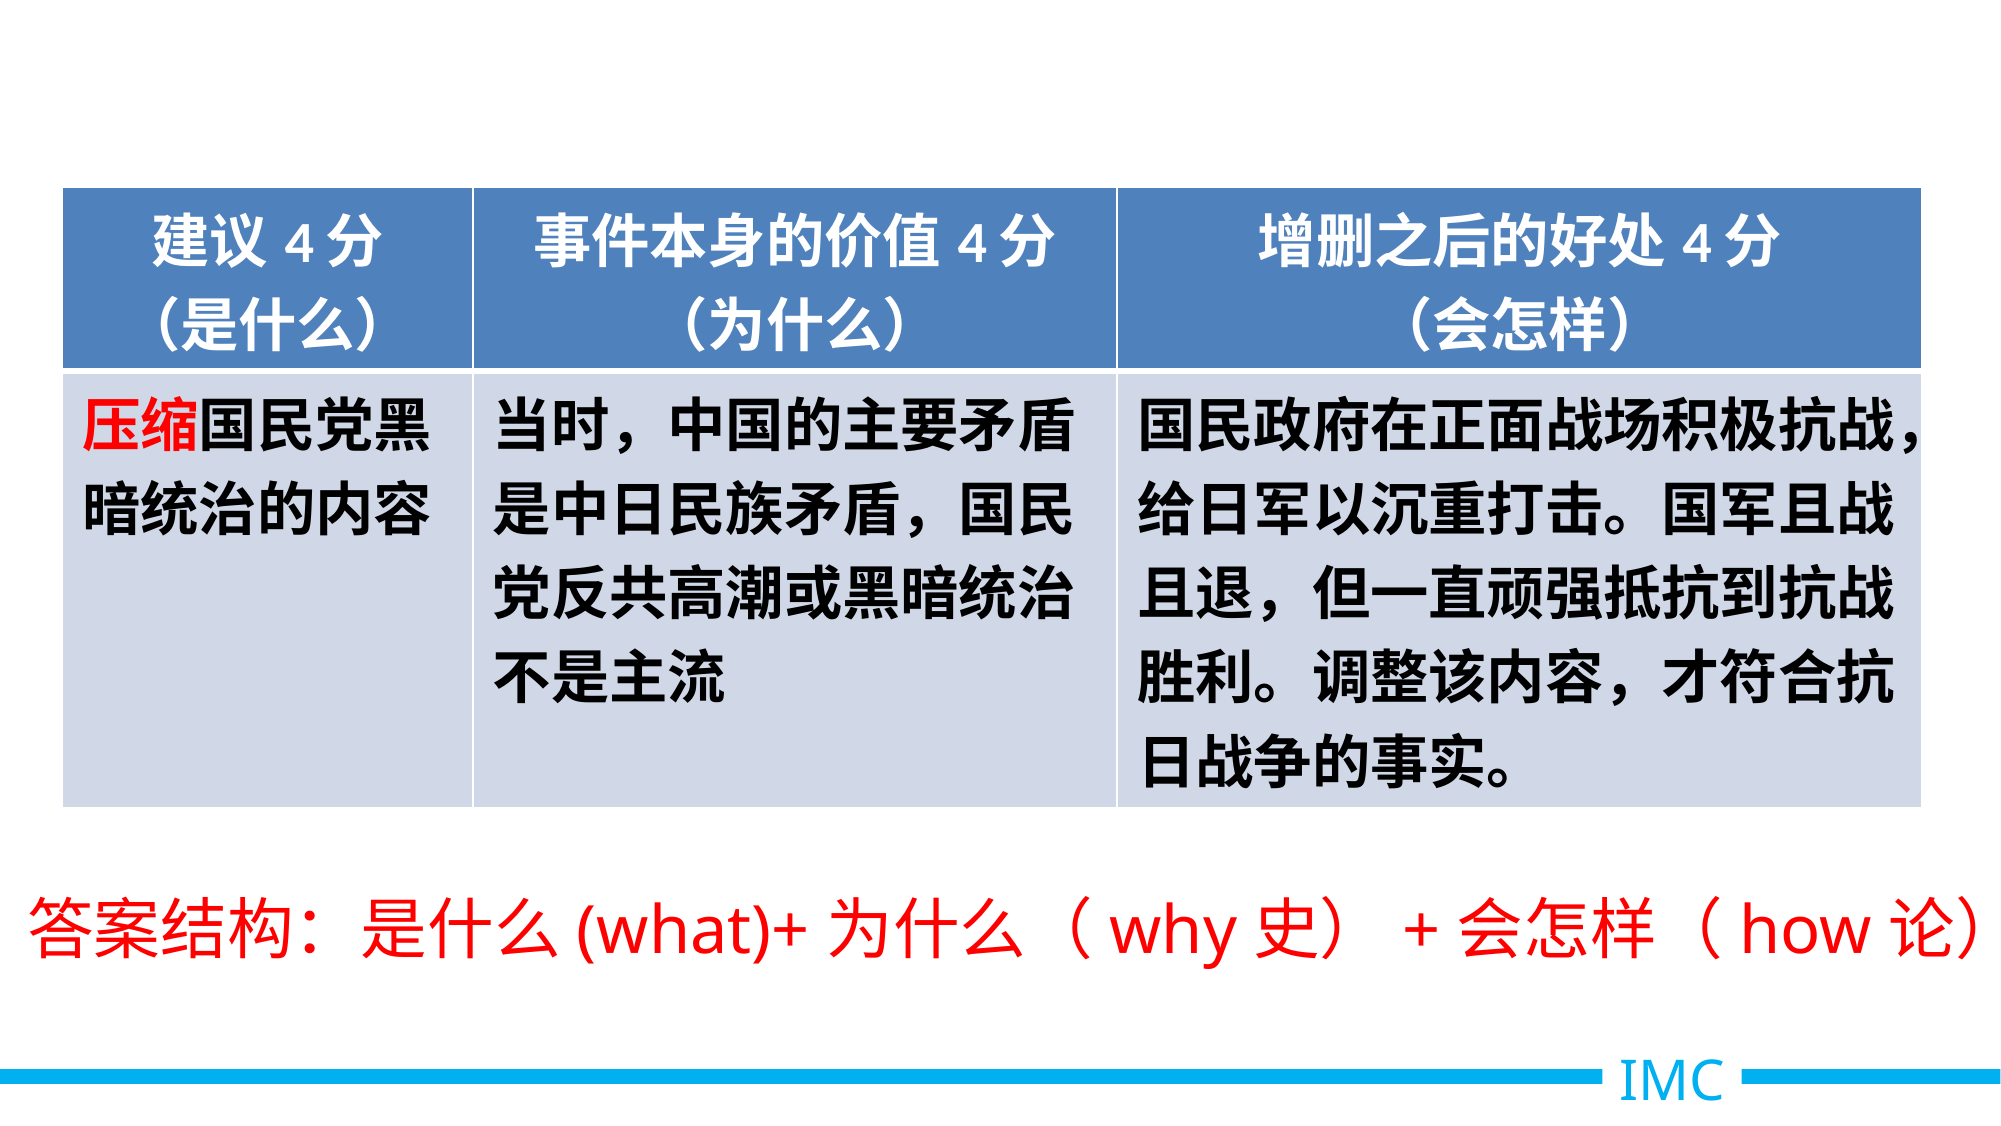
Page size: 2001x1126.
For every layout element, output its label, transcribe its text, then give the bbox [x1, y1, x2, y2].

table_header 事件本身的价值4分 （为什么） [474, 188, 1116, 368]
table_header 建议4分 （是什么） [63, 188, 472, 368]
table_cell 压缩国民党黑暗统治的内容 [63, 374, 472, 807]
table_cell 国民政府在正面战场积极抗战，给日军以沉重打击。国军且战且退，但一直顽强抵抗到抗战胜利。调整该内容，才符合抗日战争的事实。 [1118, 374, 1921, 807]
table_cell 当时，中国的主要矛盾是中日民族矛盾，国民党反共高潮或黑暗统治不是主流 [474, 374, 1116, 807]
text_box 答案结构：是什么(what)+为什么（why史）+会怎样（how论） [12, 879, 2001, 974]
table_header 增删之后的好处4分 （会怎样） [1118, 188, 1921, 368]
